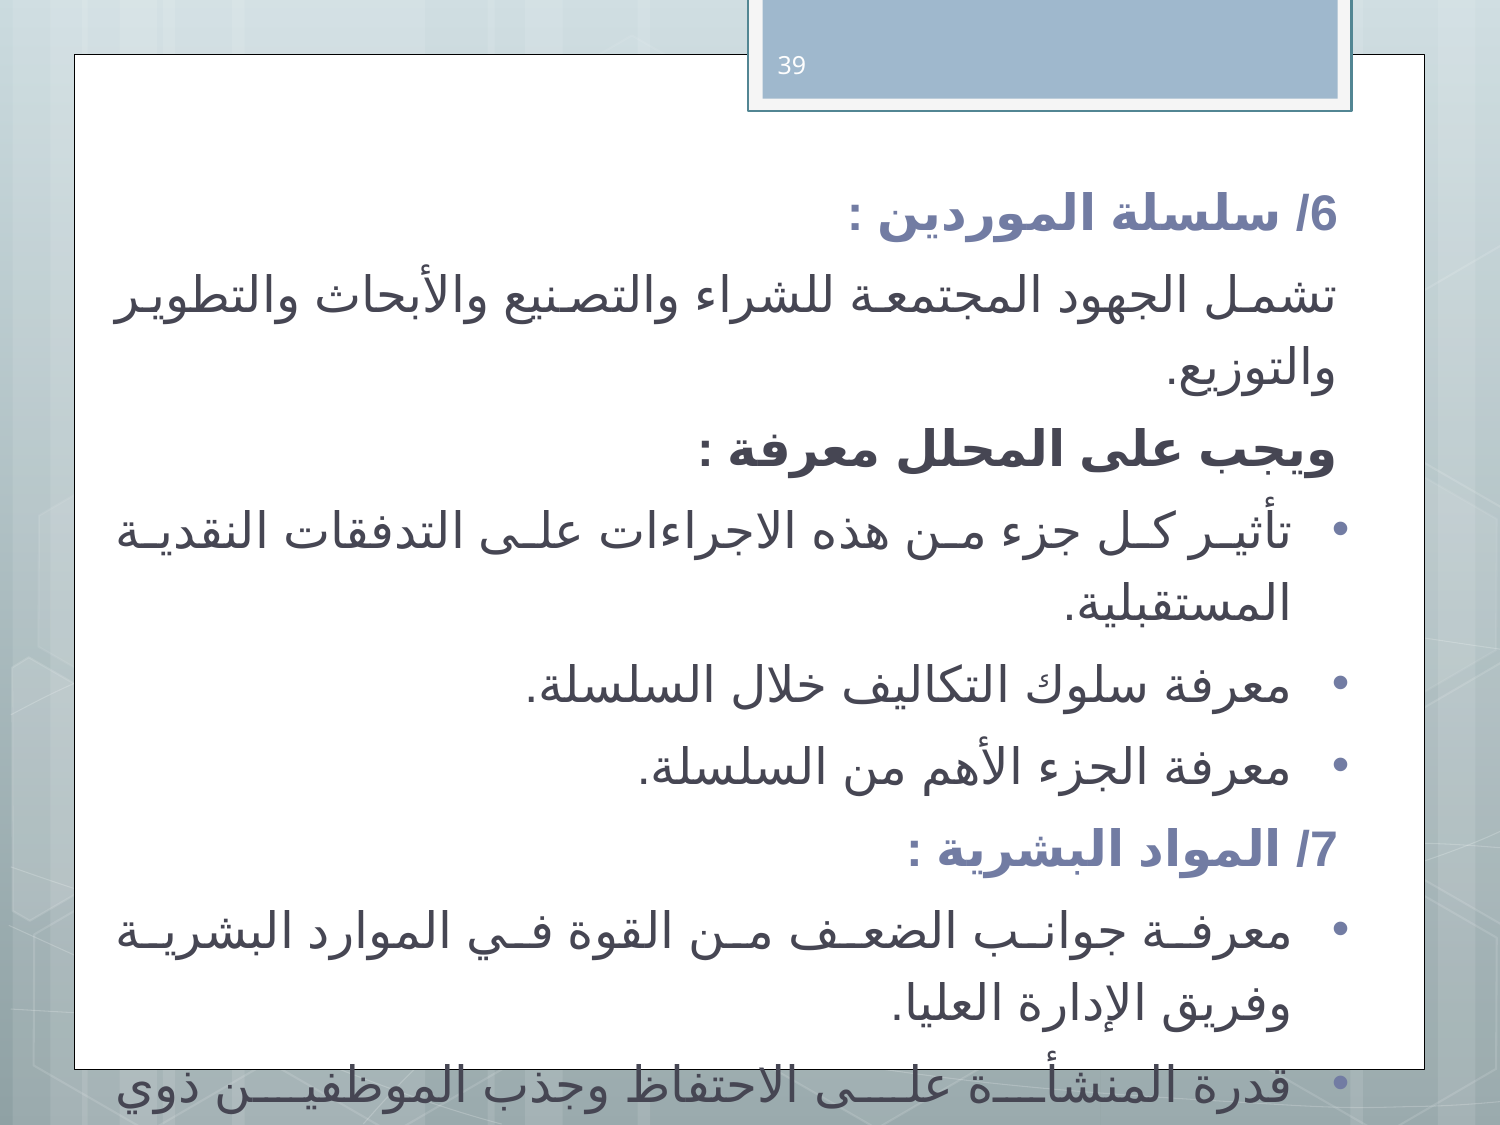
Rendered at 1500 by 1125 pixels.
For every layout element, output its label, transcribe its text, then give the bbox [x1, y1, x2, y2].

slide_number 39 [762, 36, 982, 97]
list 6/ سلسلة الموردين : تشمل الجهود المجتمعة للشراء والتصنيع والأبحاث والتطوير والتوزيع. ويجب على المحلل معرفة : تأثير كل جزء من هذه الاجراءات على التدفقات النقدية المستقبلية. معرفة سلوك التكاليف خلال السلسلة. معرفة الجزء الأهم من السلسلة. 7/ المواد البشرية : معرفة جوانب الضعف من القوة في الموارد البشرية وفريق الإدارة العليا. قدرة المنشأة على الاحتفاظ وجذب الموظفين ذوي الكفاءة. القيادة القوية والناجحة تساهم في الربحية المستقبلية للمنشأة. [100, 160, 1365, 1035]
